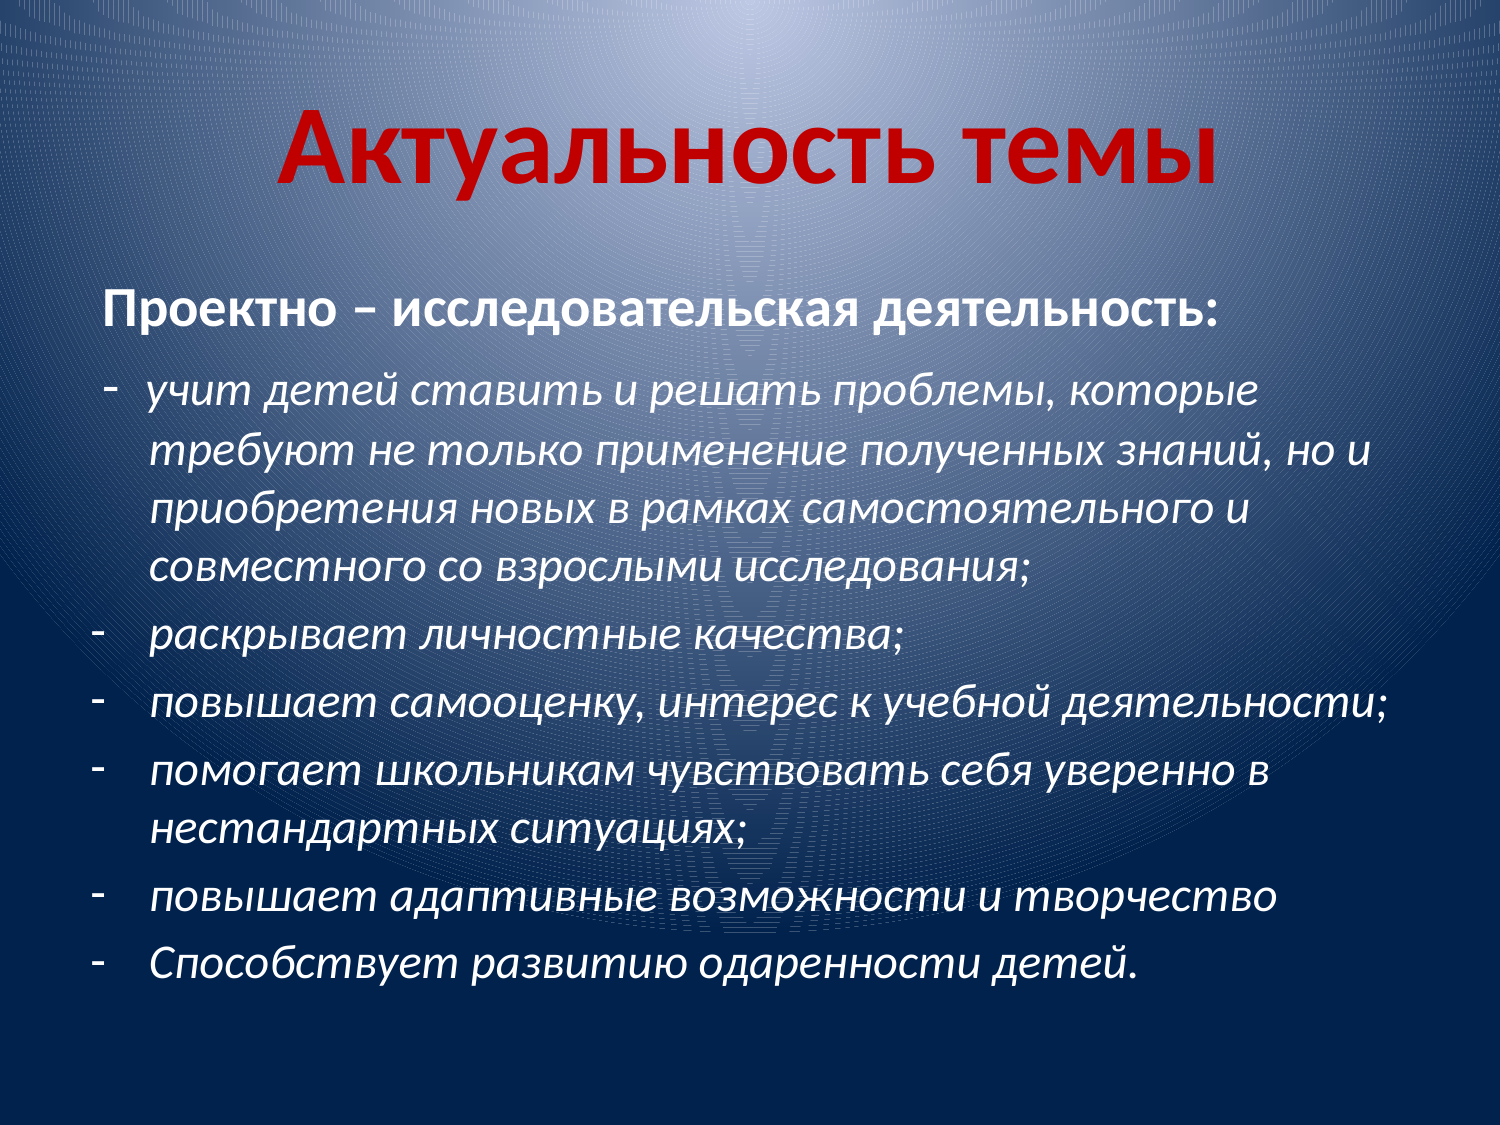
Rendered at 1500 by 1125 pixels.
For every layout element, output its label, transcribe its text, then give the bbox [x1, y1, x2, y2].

list Проектно – исследовательская деятельность: - учит детей ставить и решать проблемы, которые требуют не только применение полученных знаний, но и приобретения новых в рамках самостоятельного и совместного со взрослыми исследования; раскрывает личностные качества; повышает самооценку, интерес к учебной деятельности; помогает школьникам чувствовать себя уверенно в нестандартных ситуациях; повышает адаптивные возможности и творчество Способствует развитию одаренности детей. [75, 262, 1425, 1005]
title Актуальность темы [75, 45, 1425, 233]
